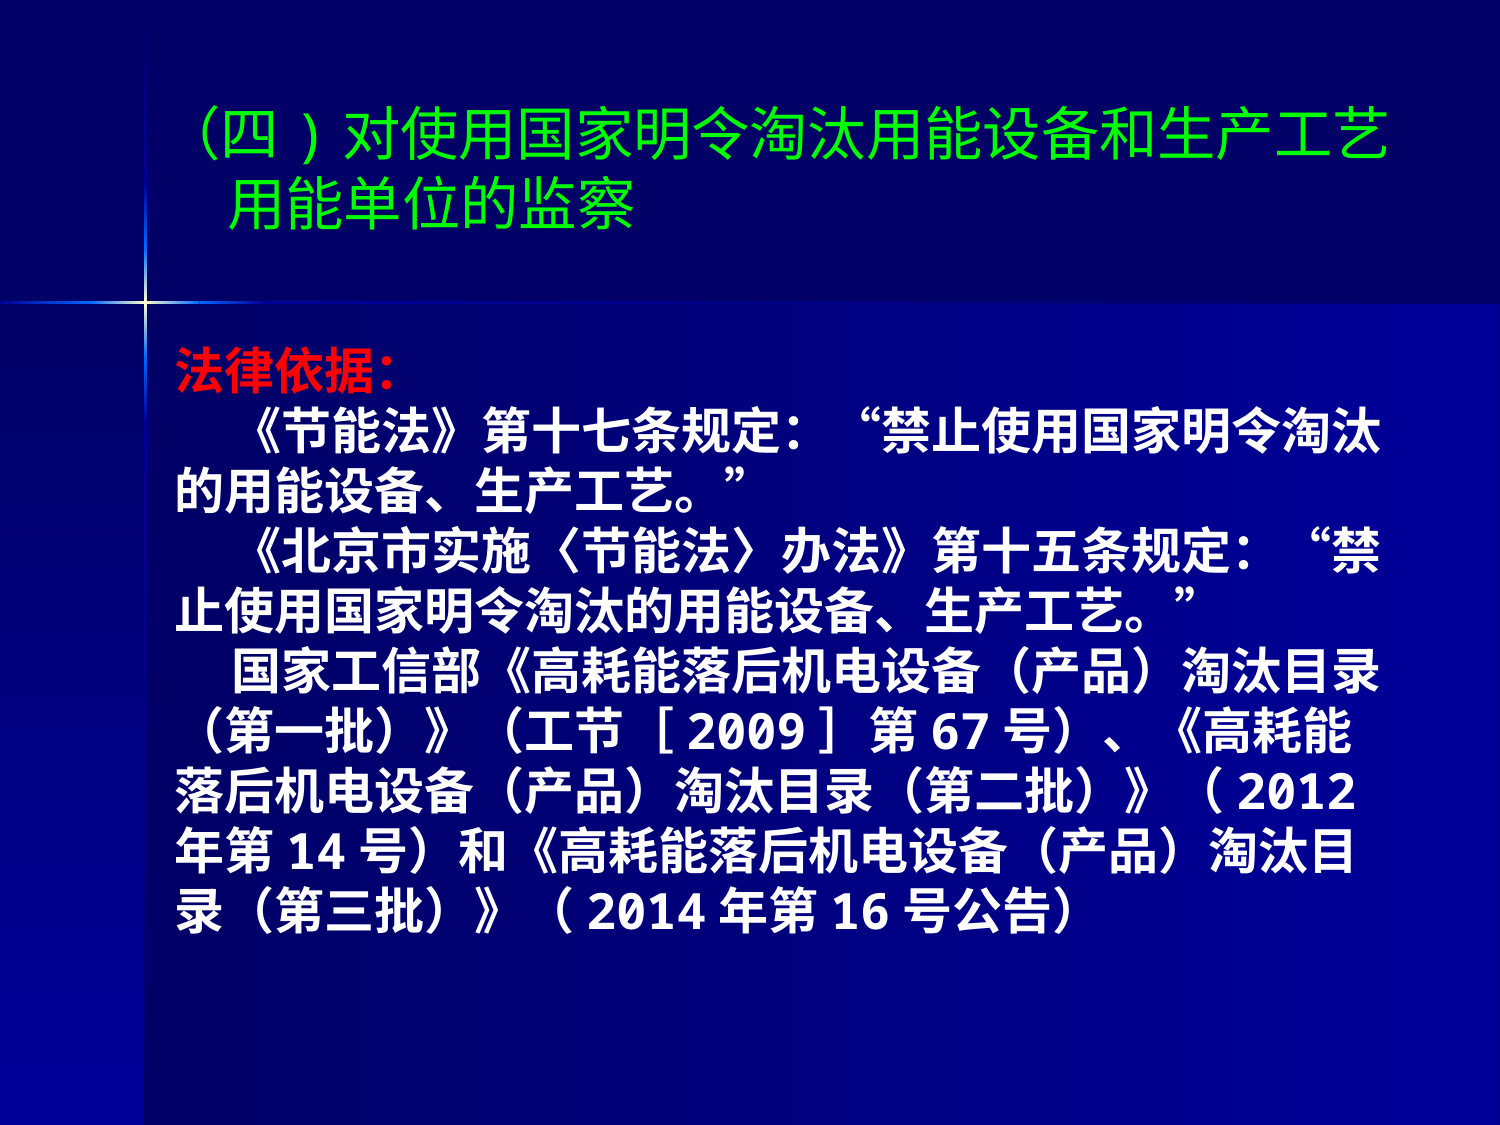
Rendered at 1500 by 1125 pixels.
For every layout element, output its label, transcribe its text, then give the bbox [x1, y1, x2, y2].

title （四)对使用国家明令淘汰用能设备和生产工艺 用能单位的监察 [147, 49, 1413, 286]
list 法律依据： 《节能法》第十七条规定：“禁止使用国家明令淘汰的用能设备、生产工艺。” 《北京市实施〈节能法〉办法》第十五条规定：“禁止使用国家明令淘汰的用能设备、生产工艺。” 国家工信部《高耗能落后机电设备（产品）淘汰目录（第一批）》（工节［2009］第67号）、《高耗能落后机电设备（产品）淘汰目录（第二批）》（2012年第14号）和《高耗能落后机电设备（产品）淘汰目录（第三批）》（2014年第16号公告） [159, 314, 1413, 1001]
